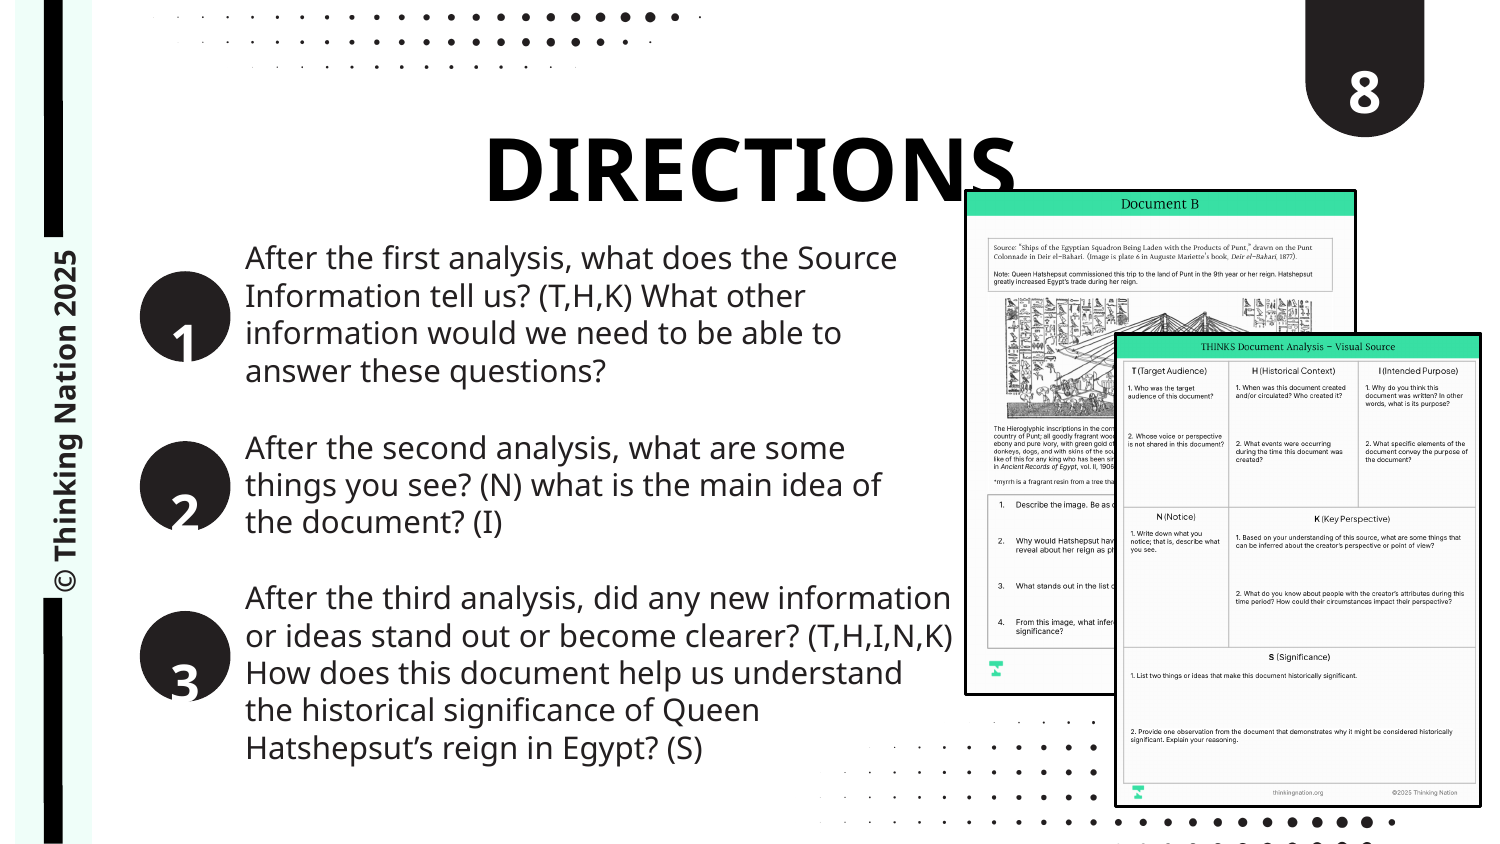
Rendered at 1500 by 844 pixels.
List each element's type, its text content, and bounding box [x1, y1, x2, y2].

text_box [14, 0, 93, 844]
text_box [139, 238, 957, 391]
text_box [795, 720, 1396, 844]
text_box DIRECTIONS [97, 71, 1416, 219]
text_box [139, 578, 957, 768]
text_box [128, 0, 729, 69]
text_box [1300, 0, 1430, 138]
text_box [139, 427, 920, 542]
picture [966, 191, 1480, 806]
